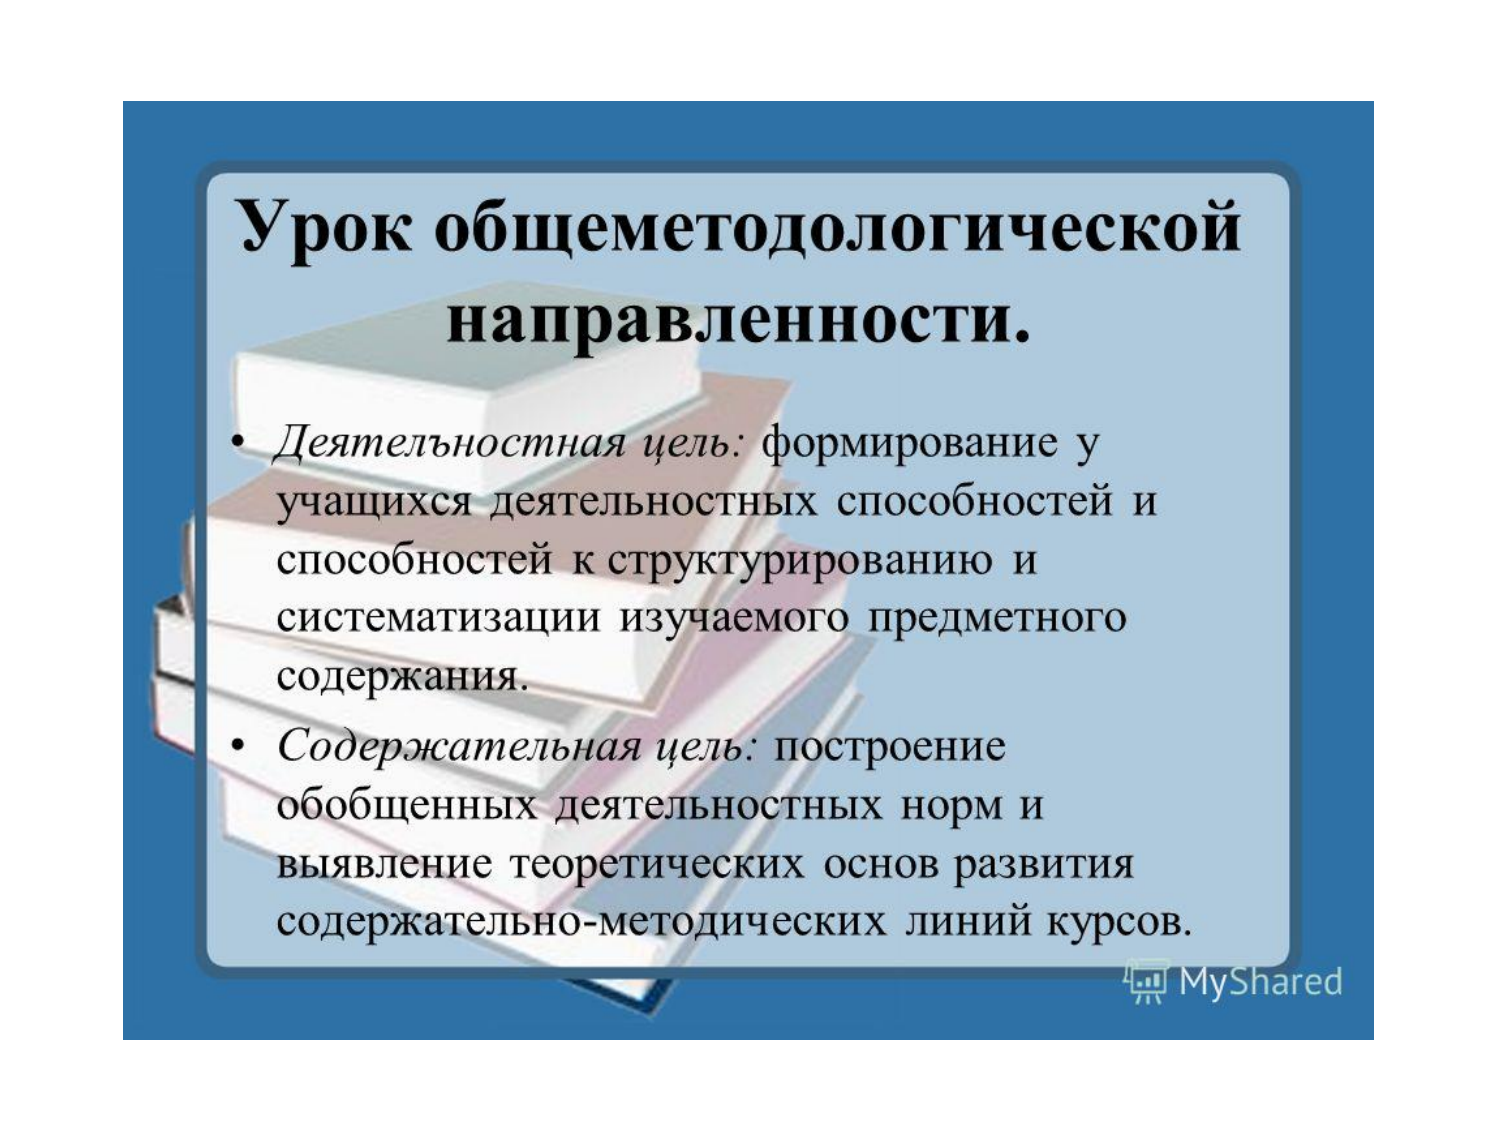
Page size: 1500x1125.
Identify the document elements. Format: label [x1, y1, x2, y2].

picture [123, 101, 1375, 1040]
